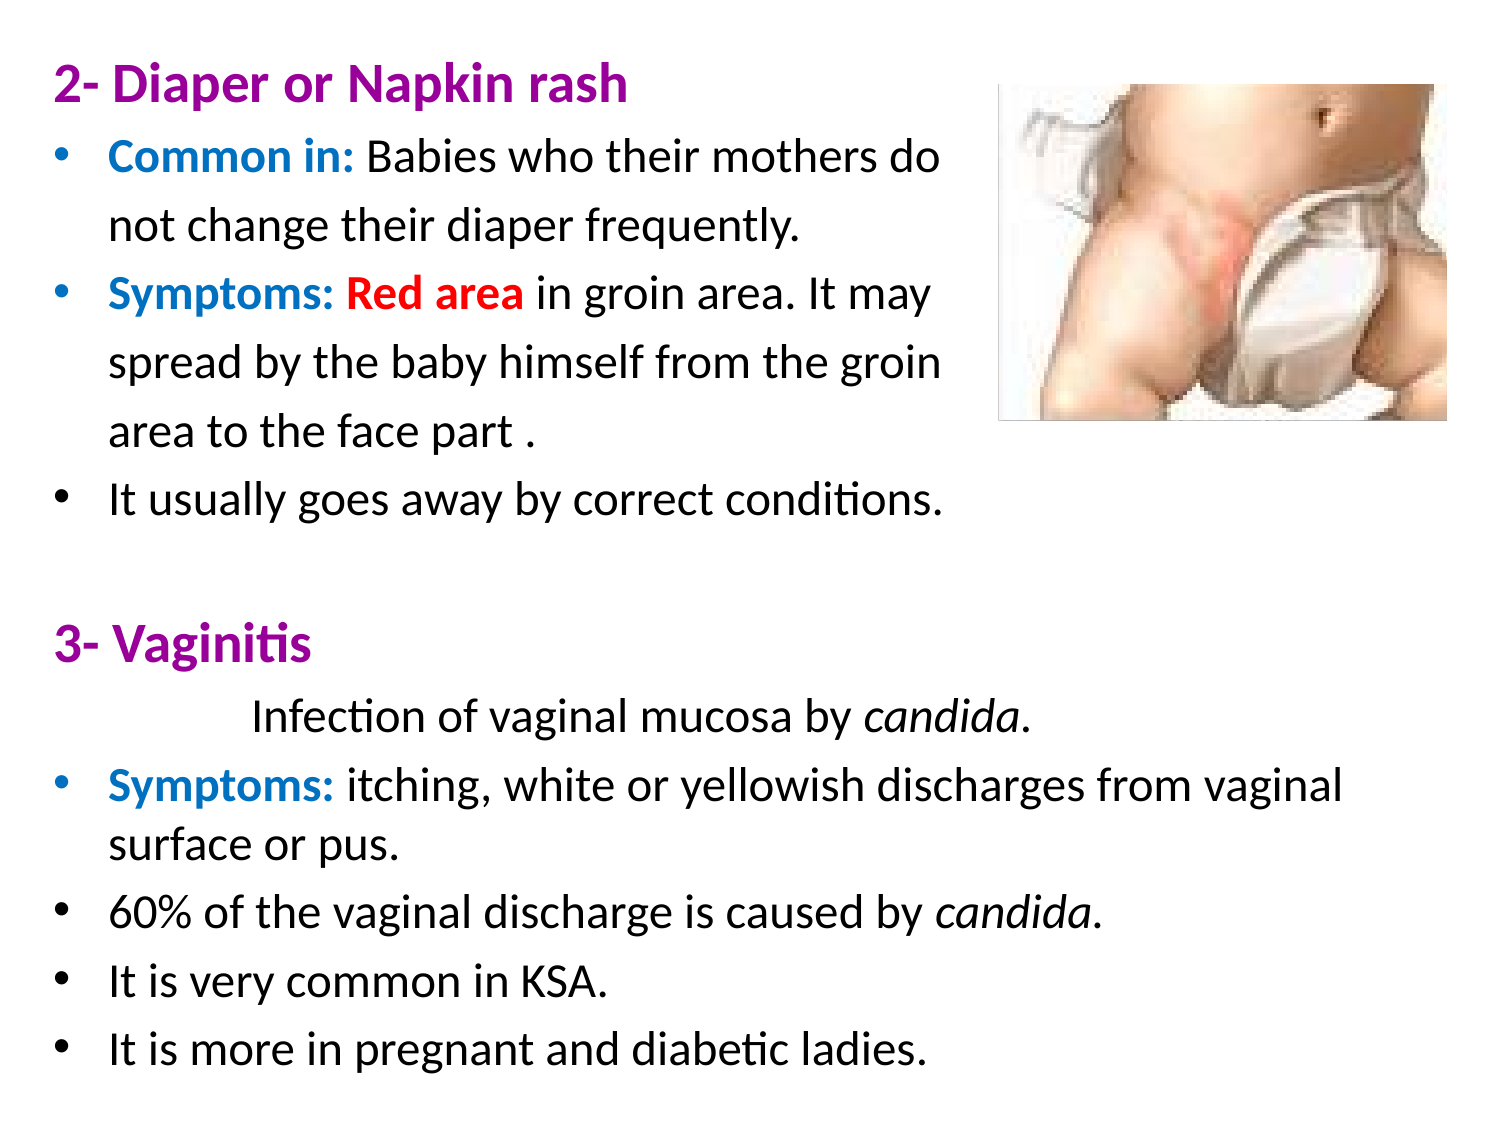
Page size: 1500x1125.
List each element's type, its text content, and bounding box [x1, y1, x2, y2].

list 2- Diaper or Napkin rash Common in: Babies who their mothers do not change their diaper frequently. Symptoms: Red area in groin area. It may spread by the baby himself from the groin area to the face part . It usually goes away by correct conditions. 3- Vaginitis Infection of vaginal mucosa by candida. Symptoms: itching, white or yellowish discharges from vaginal surface or pus. 60% of the vaginal discharge is caused by candida. It is very common in KSA. It is more in pregnant and diabetic ladies. [38, 38, 1469, 1091]
picture [997, 83, 1448, 421]
